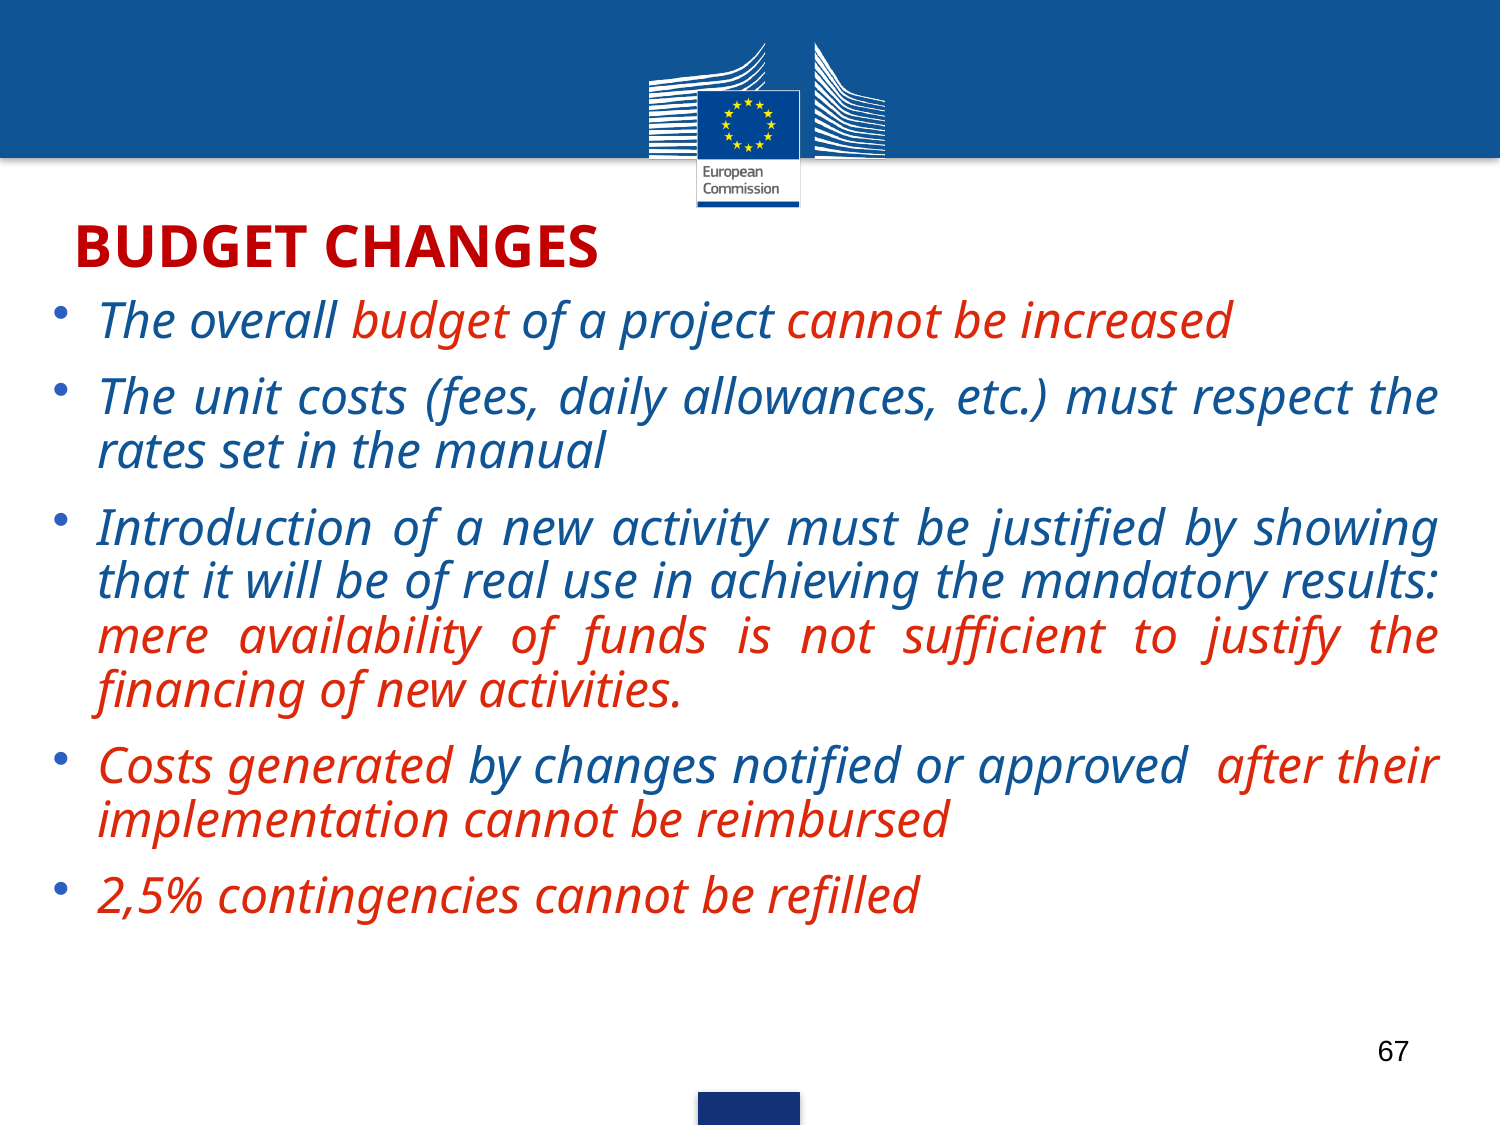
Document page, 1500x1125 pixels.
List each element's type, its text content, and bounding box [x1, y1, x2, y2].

title BUDGET CHANGES [0, 174, 1300, 315]
list The overall budget of a project cannot be increased The unit costs (fees, daily allowances, etc.) must respect the rates set in the manual Introduction of a new activity must be justified by showing that it will be of real use in achieving the mandatory results: mere availability of funds is not sufficient to justify the financing of new activities. Costs generated by changes notified or approved after their implementation cannot be reimbursed 2,5% contingencies cannot be refilled [37, 287, 1456, 975]
slide_number 67 [1074, 1024, 1425, 1103]
picture [649, 42, 885, 174]
